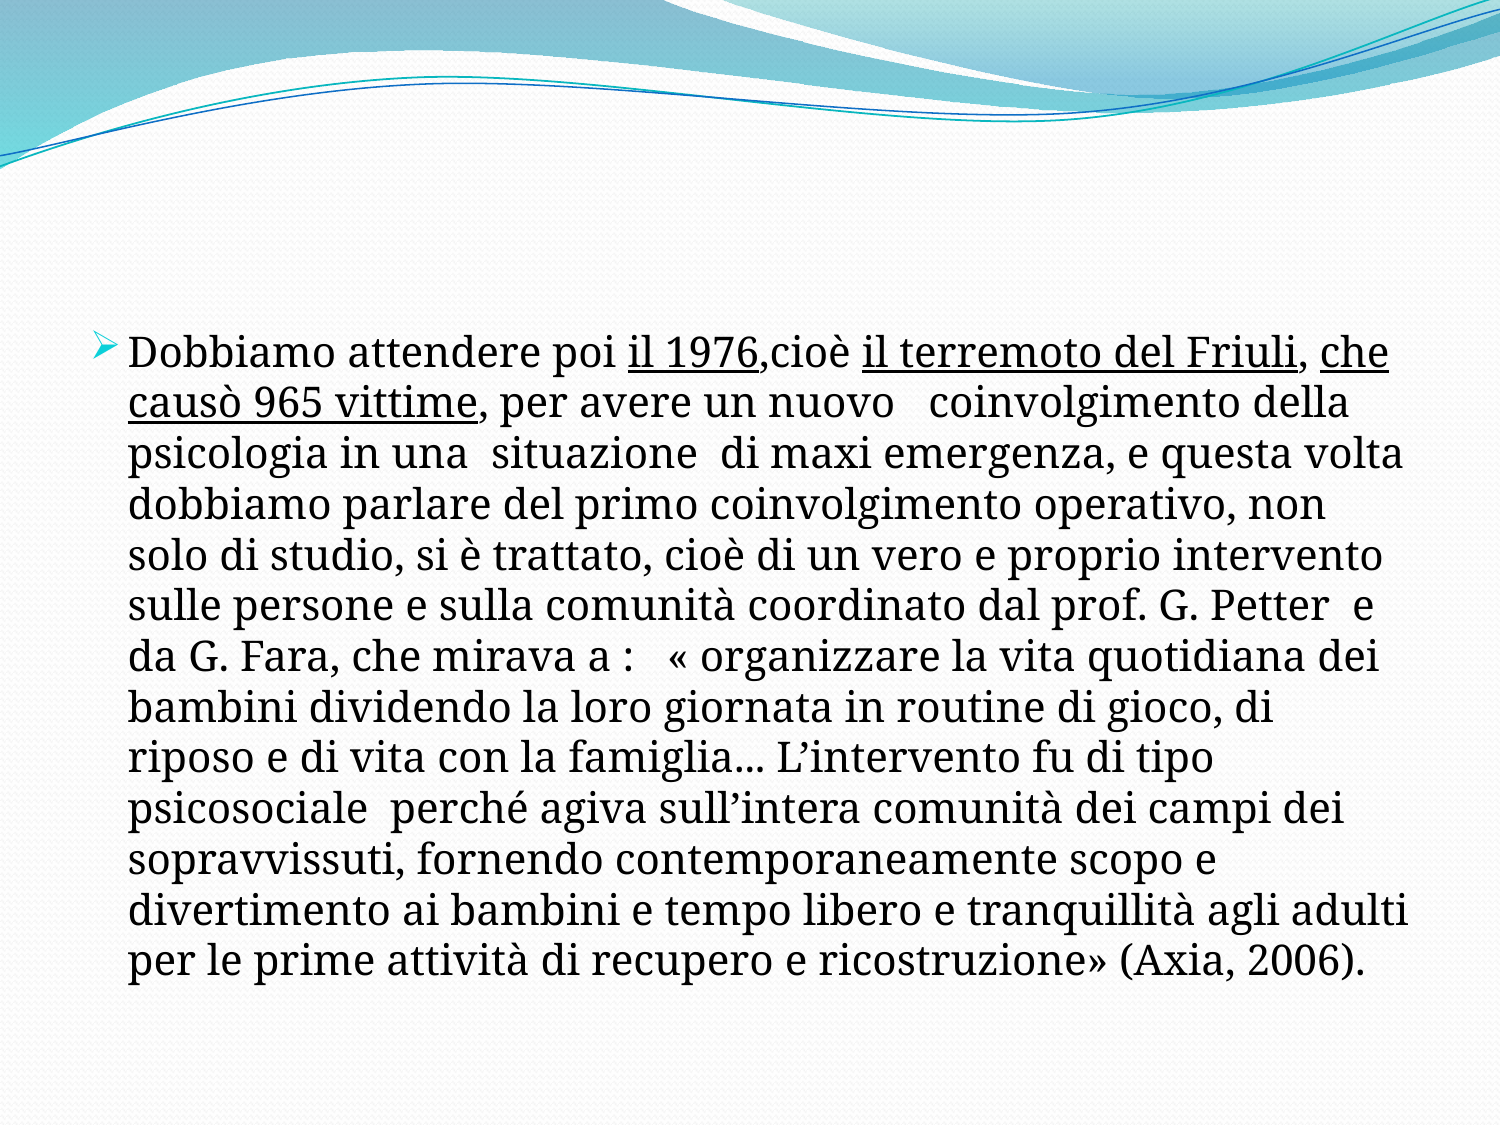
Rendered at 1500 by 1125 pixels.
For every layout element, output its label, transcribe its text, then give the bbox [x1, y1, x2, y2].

list Dobbiamo attendere poi il 1976,cioè il terremoto del Friuli, che causò 965 vittime, per avere un nuovo coinvolgimento della psicologia in una situazione di maxi emergenza, e questa volta dobbiamo parlare del primo coinvolgimento operativo, non solo di studio, si è trattato, cioè di un vero e proprio intervento sulle persone e sulla comunità coordinato dal prof. G. Petter e da G. Fara, che mirava a : « organizzare la vita quotidiana dei bambini dividendo la loro giornata in routine di gioco, di riposo e di vita con la famiglia... L’intervento fu di tipo psicosociale perché agiva sull’intera comunità dei campi dei sopravvissuti, fornendo contemporaneamente scopo e divertimento ai bambini e tempo libero e tranquillità agli adulti per le prime attività di recupero e ricostruzione» (Axia, 2006). [75, 317, 1425, 1038]
